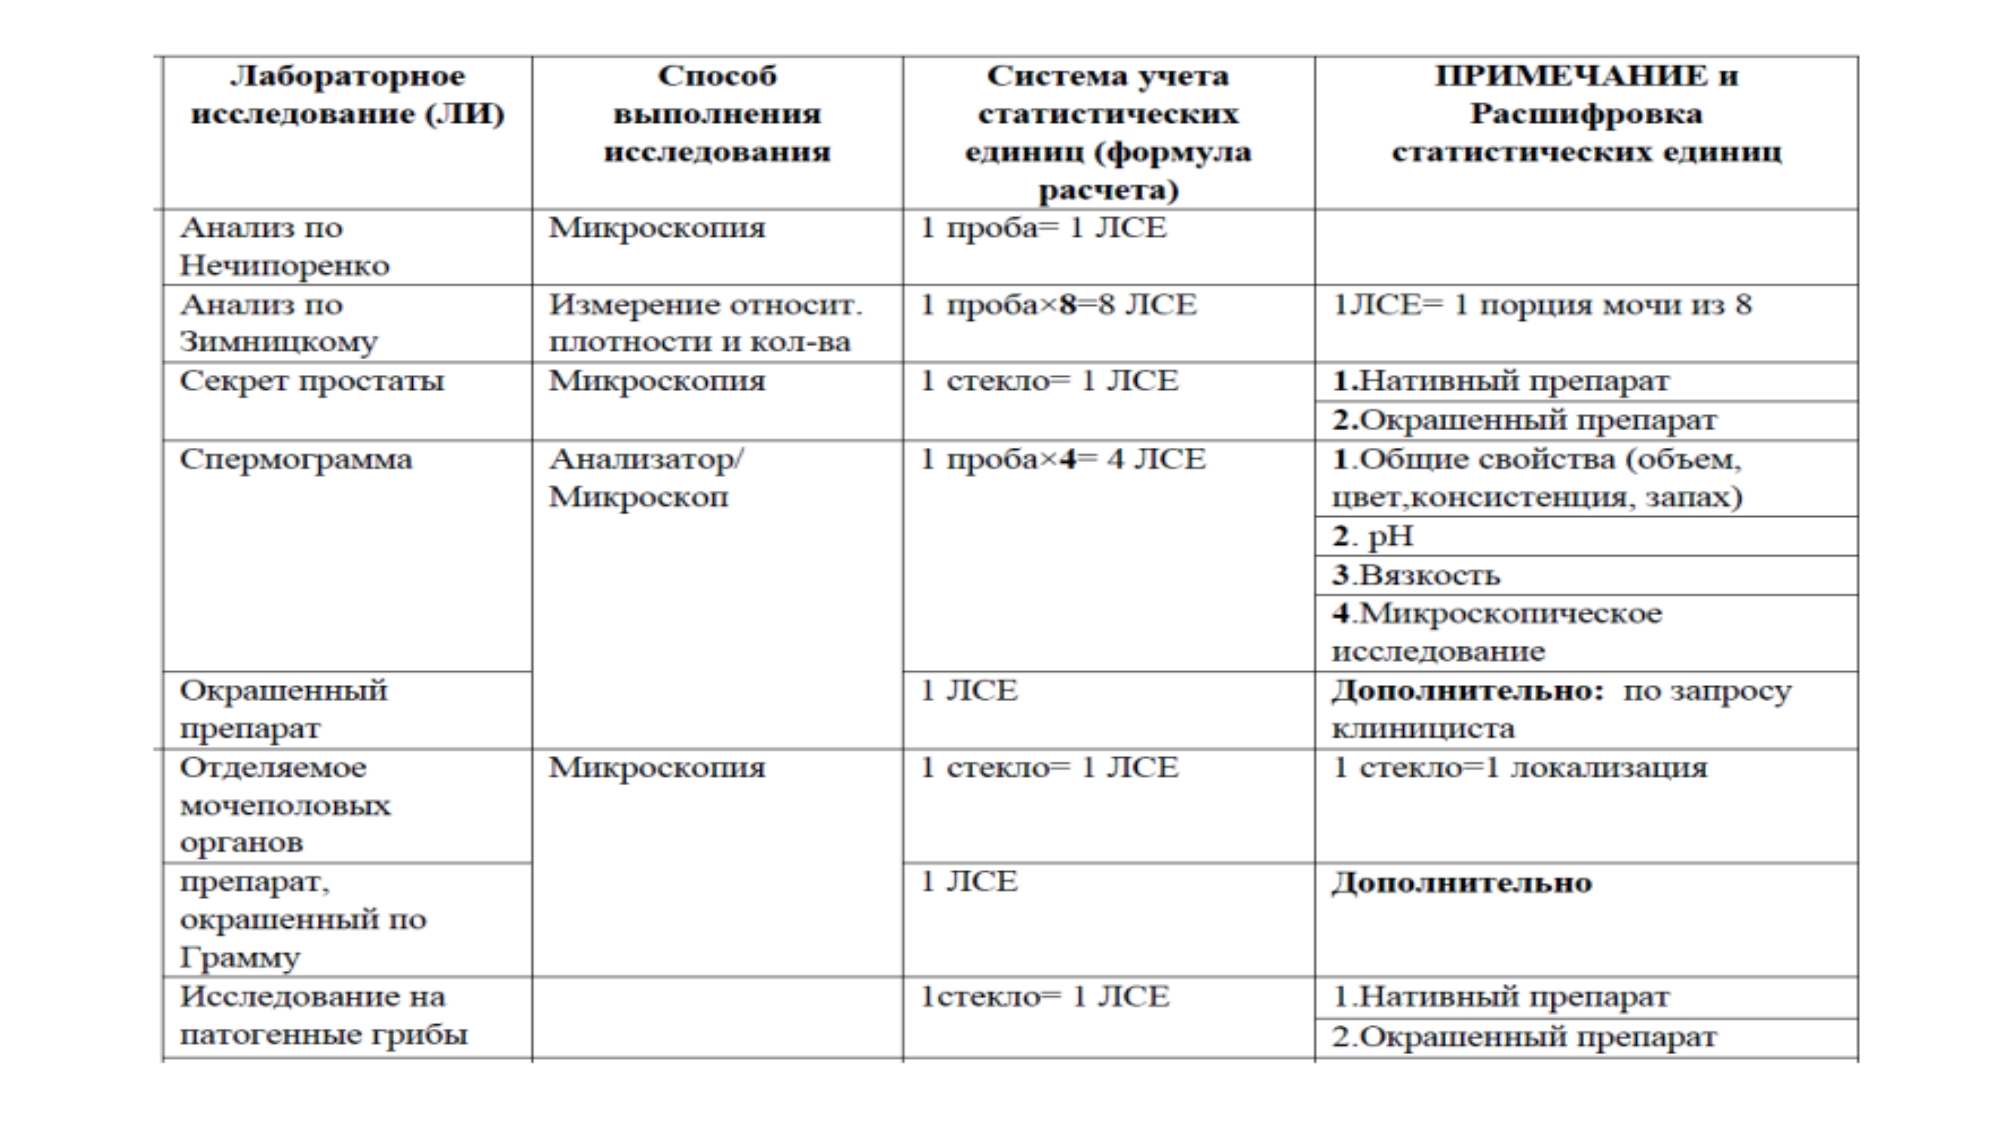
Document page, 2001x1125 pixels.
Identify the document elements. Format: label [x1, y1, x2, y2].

picture [145, 49, 1869, 1069]
